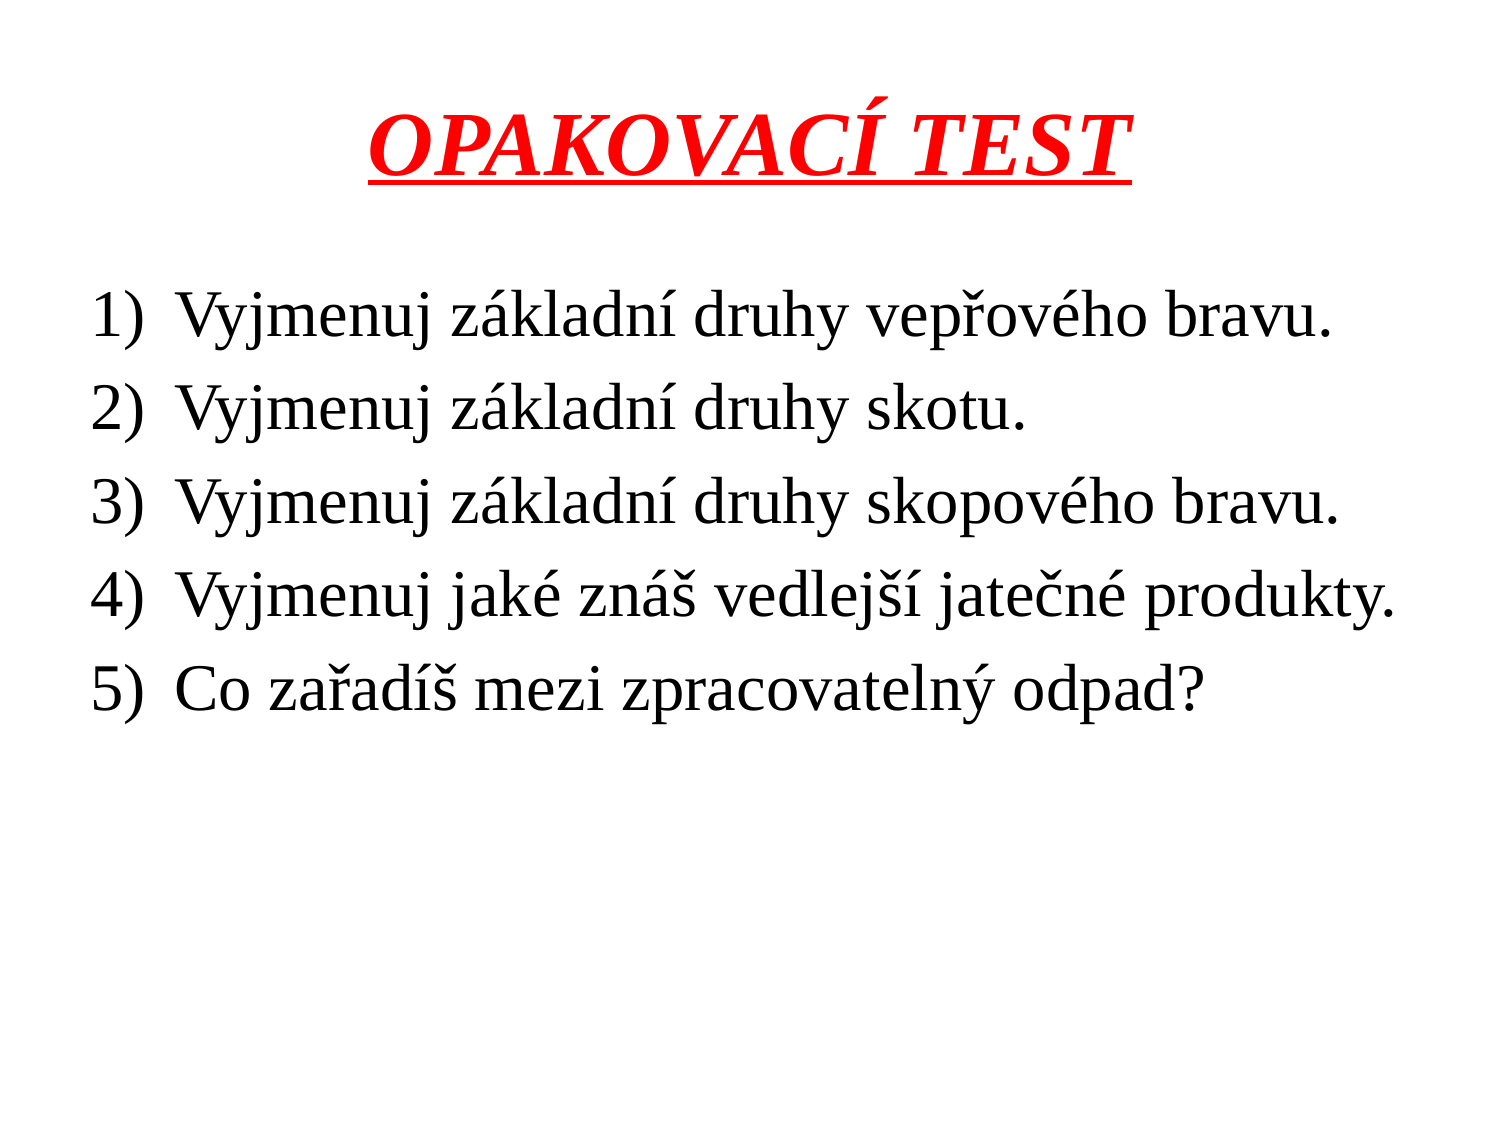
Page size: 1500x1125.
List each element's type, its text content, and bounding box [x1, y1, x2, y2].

title OPAKOVACÍ TEST [74, 44, 1426, 233]
list Vyjmenuj základní druhy vepřového bravu. Vyjmenuj základní druhy skotu. Vyjmenuj základní druhy skopového bravu. Vyjmenuj jaké znáš vedlejší jatečné produkty. Co zařadíš mezi zpracovatelný odpad? [74, 262, 1426, 1006]
